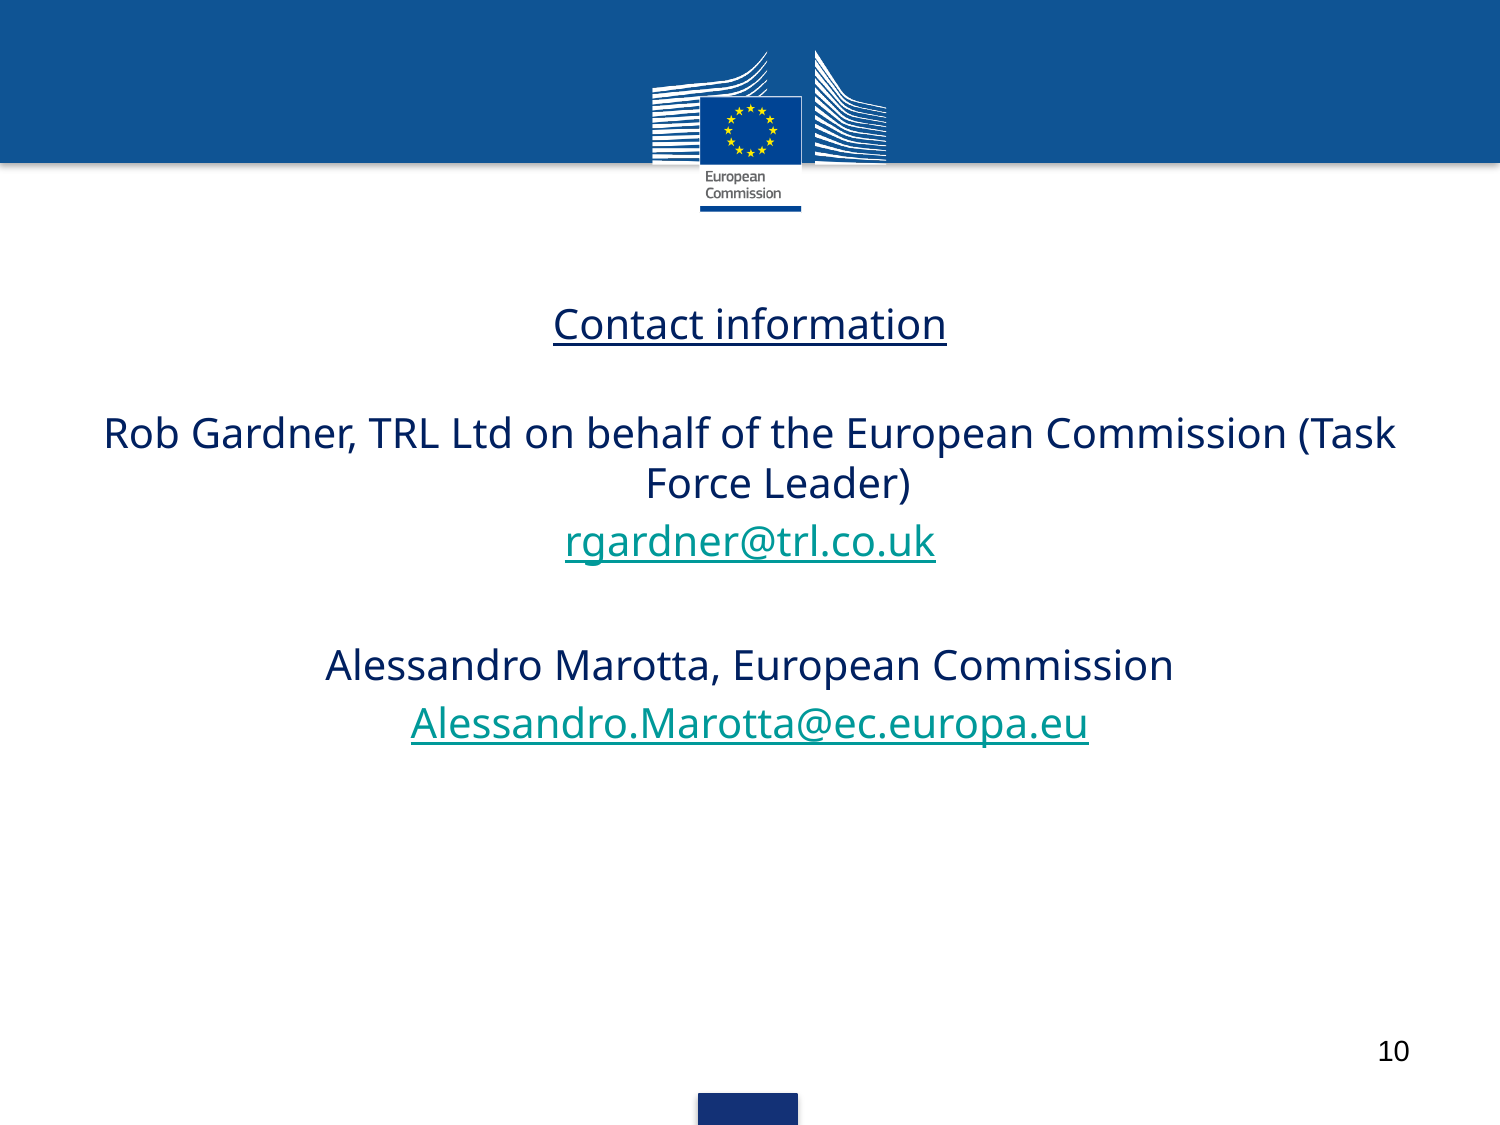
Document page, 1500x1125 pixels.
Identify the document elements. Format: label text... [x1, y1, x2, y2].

slide_number 10 [1074, 1024, 1426, 1103]
list Contact information Rob Gardner, TRL Ltd on behalf of the European Commission (Task Force Leader) rgardner@trl.co.uk Alessandro Marotta, European Commission Alessandro.Marotta@ec.europa.eu [75, 290, 1425, 929]
